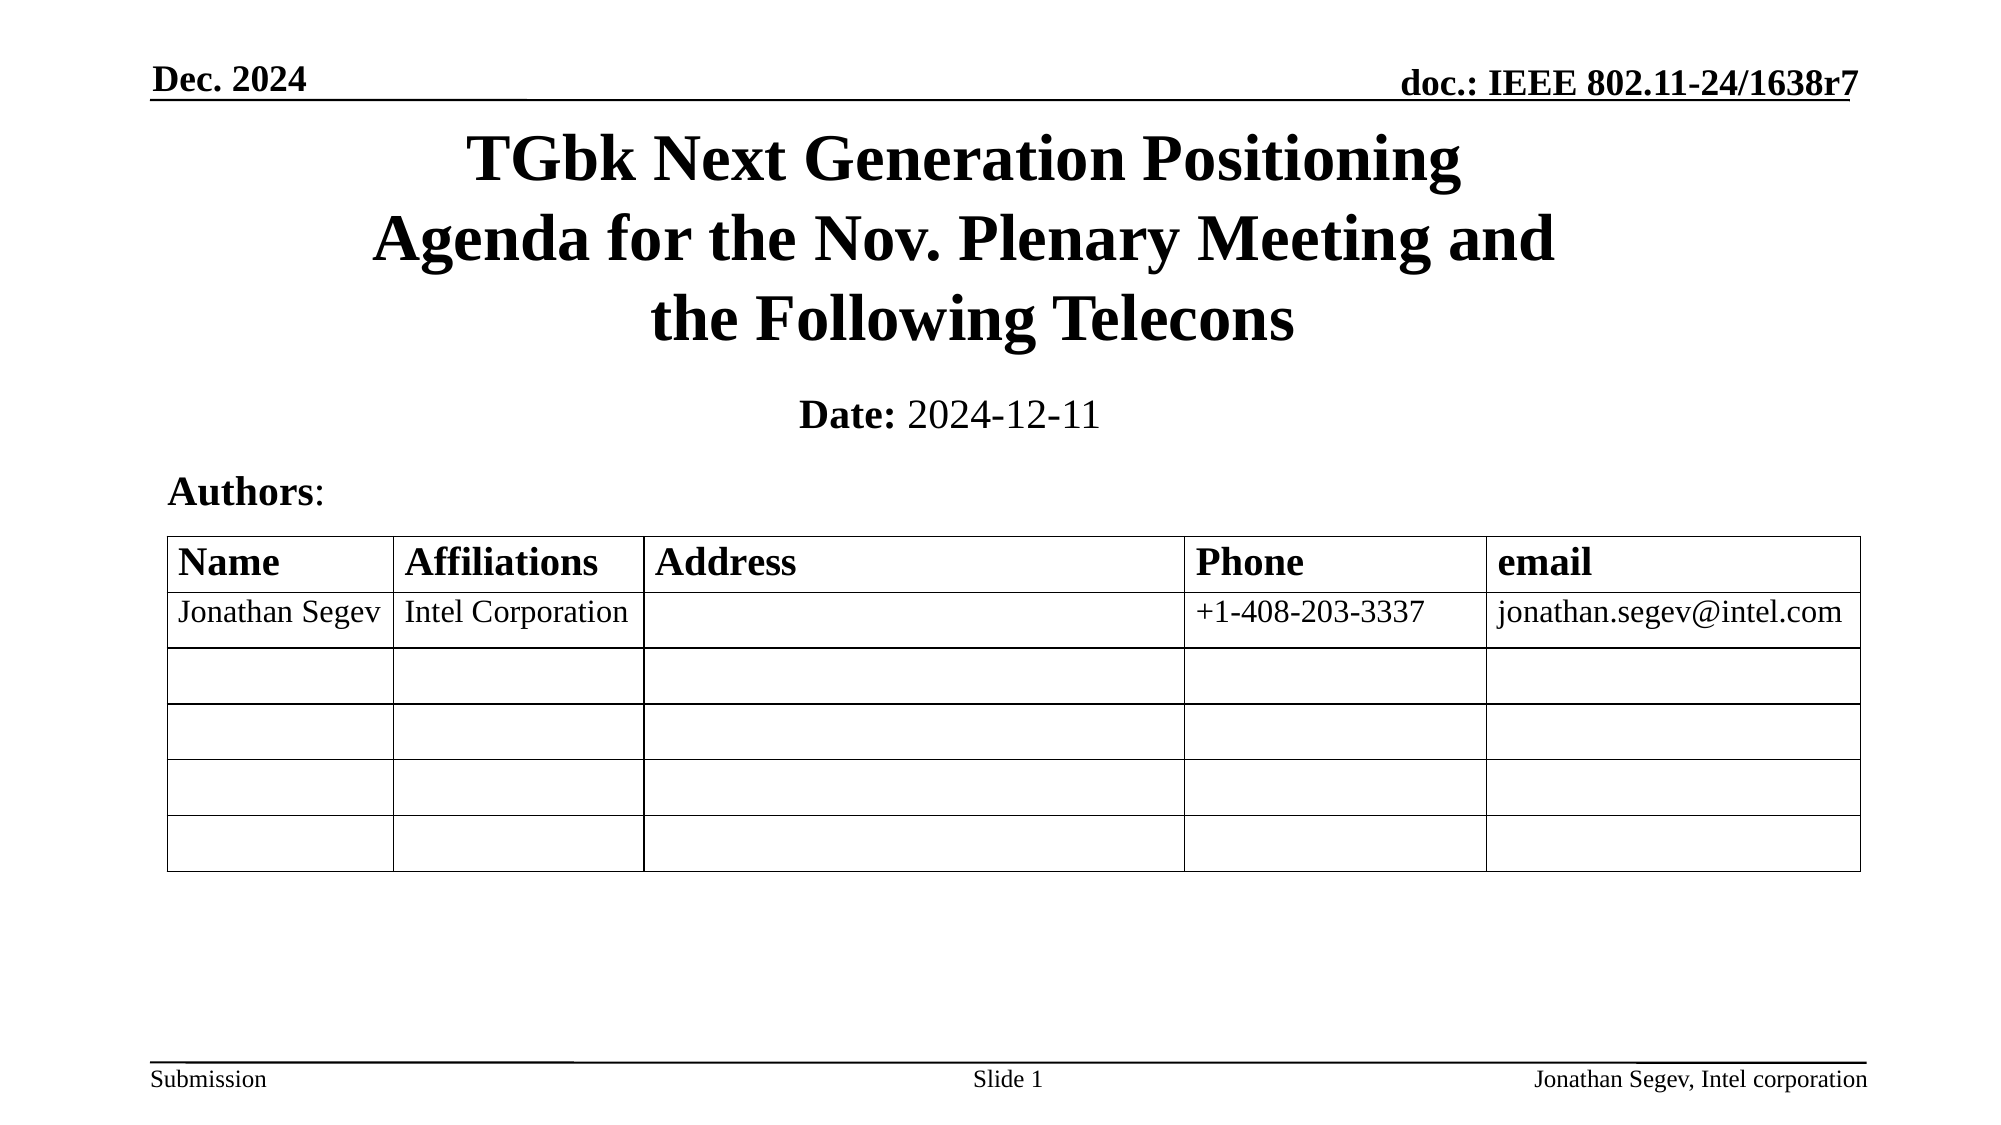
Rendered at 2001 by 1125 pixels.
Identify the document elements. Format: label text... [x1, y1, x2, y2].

subtitle Date: 2024-12-11 [250, 379, 1651, 443]
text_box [151, 535, 1883, 943]
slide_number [152, 54, 563, 100]
text_box Authors: [152, 456, 390, 519]
footer Jonathan Segev, Intel corporation [1171, 1061, 1869, 1093]
title TGbk Next Generation Positioning Agenda for the Nov. Plenary Meeting and the Following Telecons [107, 113, 1839, 355]
slide_number Slide 1 [950, 1061, 1067, 1123]
